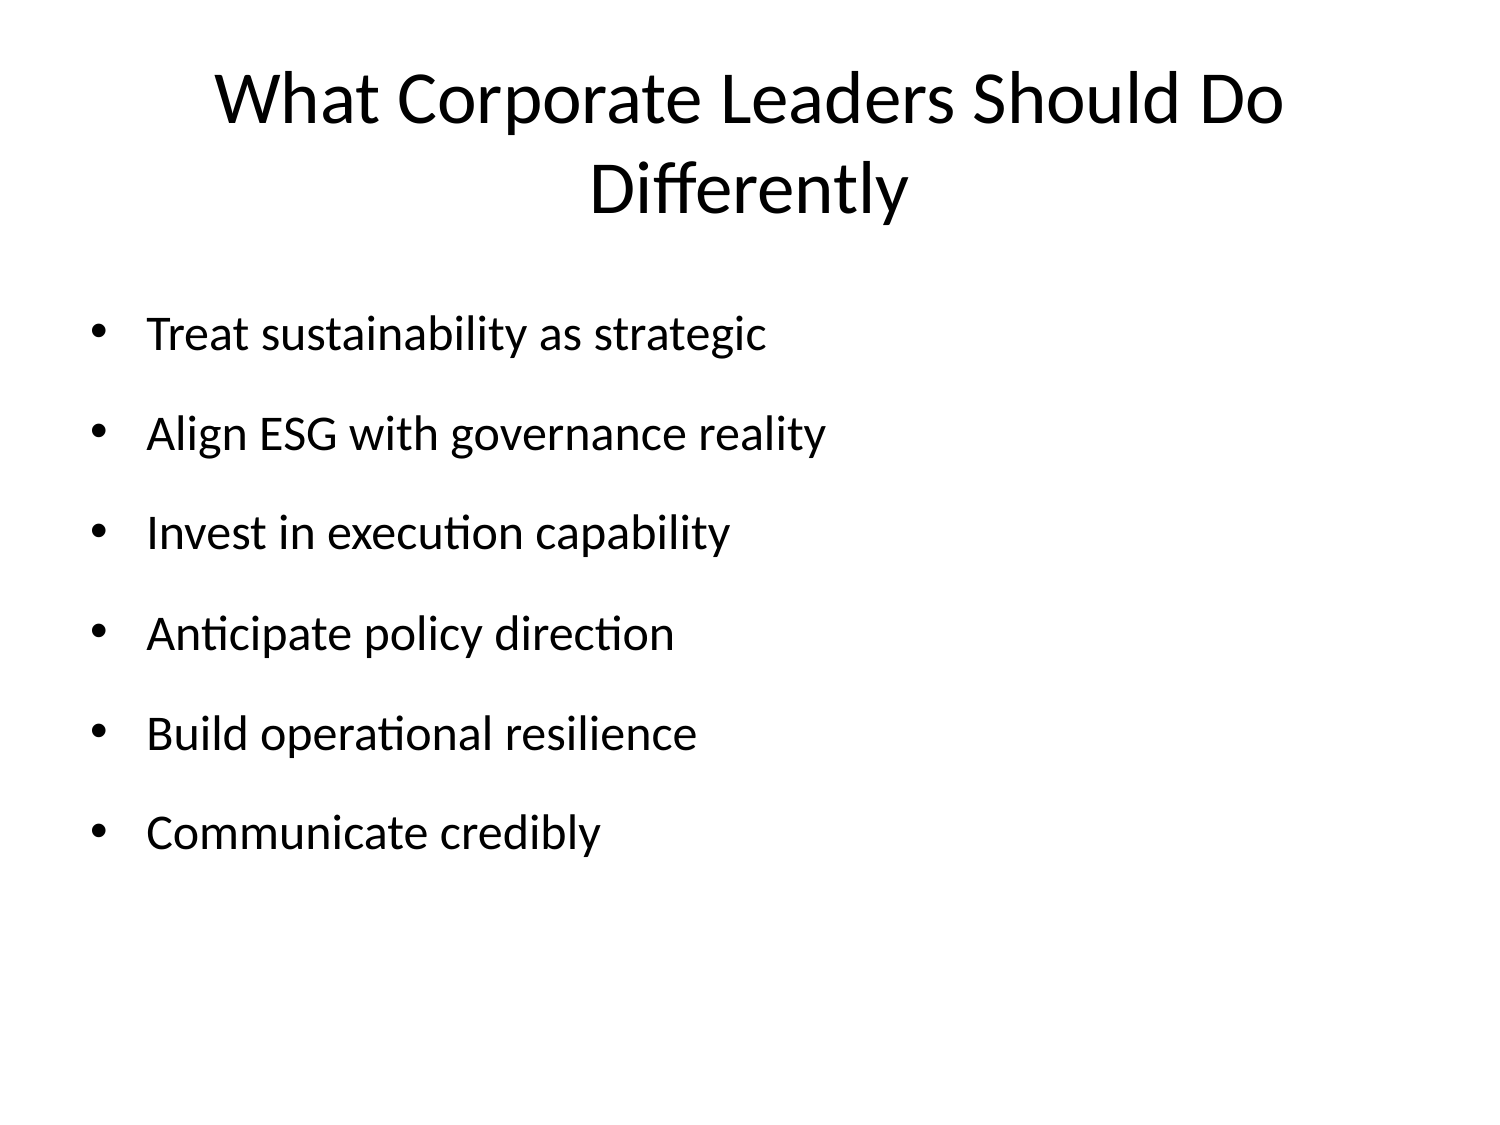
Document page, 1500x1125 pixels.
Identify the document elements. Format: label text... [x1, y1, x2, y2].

title What Corporate Leaders Should Do Differently [75, 45, 1425, 233]
list Treat sustainability as strategic Align ESG with governance reality Invest in execution capability Anticipate policy direction Build operational resilience Communicate credibly [75, 262, 1425, 1005]
